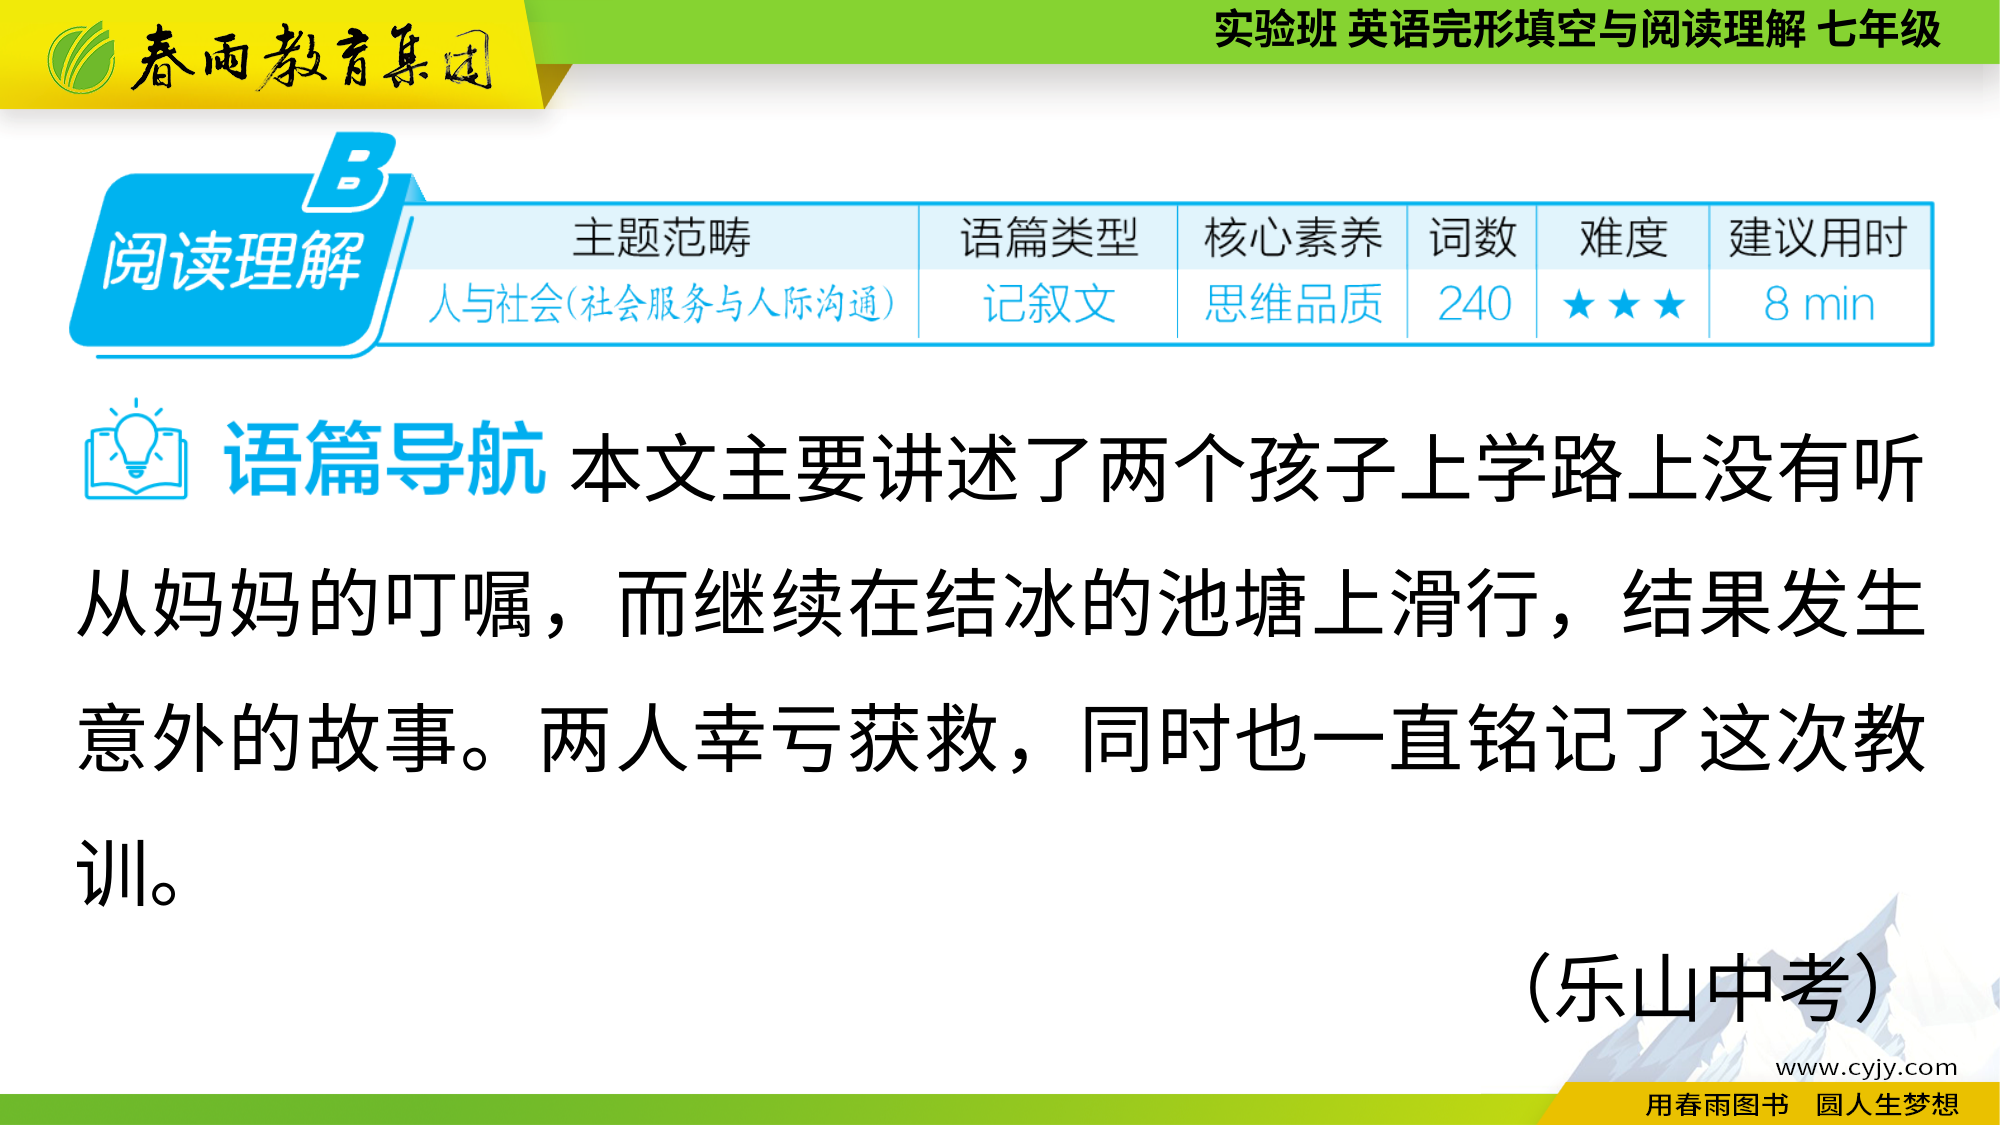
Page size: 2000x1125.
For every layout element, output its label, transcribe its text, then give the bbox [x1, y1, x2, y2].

text_box 本文主要讲述了两个孩子上学路上没有听从妈妈的叮嘱，而继续在结冰的池塘上滑行，结果发生意外的故事。两人幸亏获救，同时也一直铭记了这次教训。 [59, 374, 1944, 925]
text_box （乐山中考） [1035, 888, 1944, 1039]
picture [0, 0, 2000, 1125]
